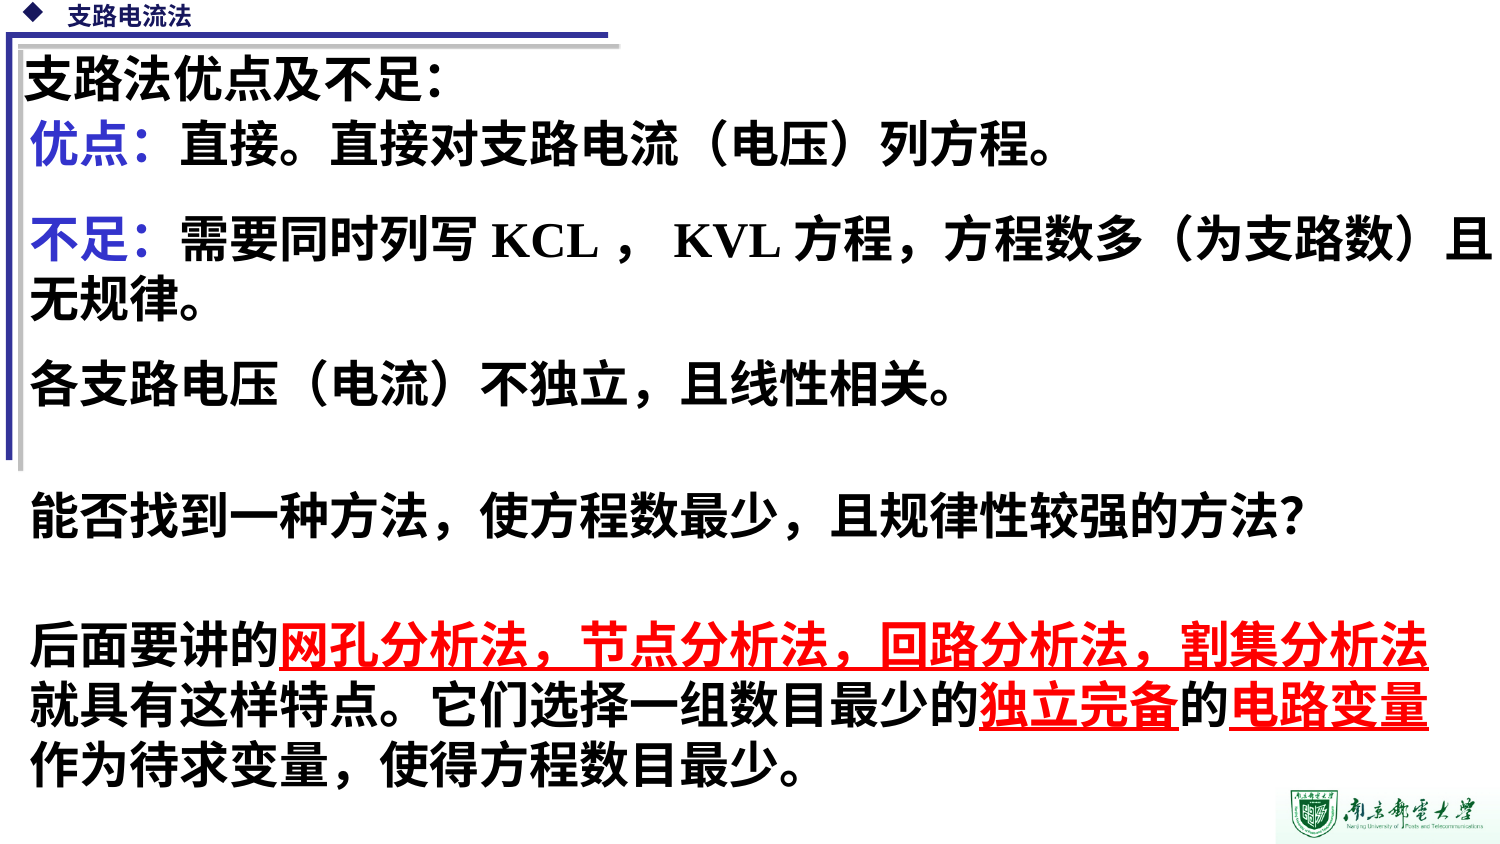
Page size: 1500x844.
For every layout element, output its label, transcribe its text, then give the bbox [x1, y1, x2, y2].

text_box 优点：直接。直接对支路电流（电压）列方程。 [14, 104, 1374, 180]
text_box 能否找到一种方法，使方程数最少，且规律性较强的方法？ [14, 477, 1374, 552]
text_box 后面要讲的网孔分析法，节点分析法，回路分析法，割集分析法就具有这样特点。它们选择一组数目最少的独立完备的电路变量作为待求变量，使得方程数目最少。 [14, 605, 1486, 801]
text_box 支路法优点及不足： [8, 40, 1259, 116]
text_box 不足：需要同时列写KCL，KVL方程，方程数多（为支路数）且无规律。 各支路电压（电流）不独立，且线性相关。 [14, 199, 1500, 420]
picture [1275, 781, 1500, 844]
